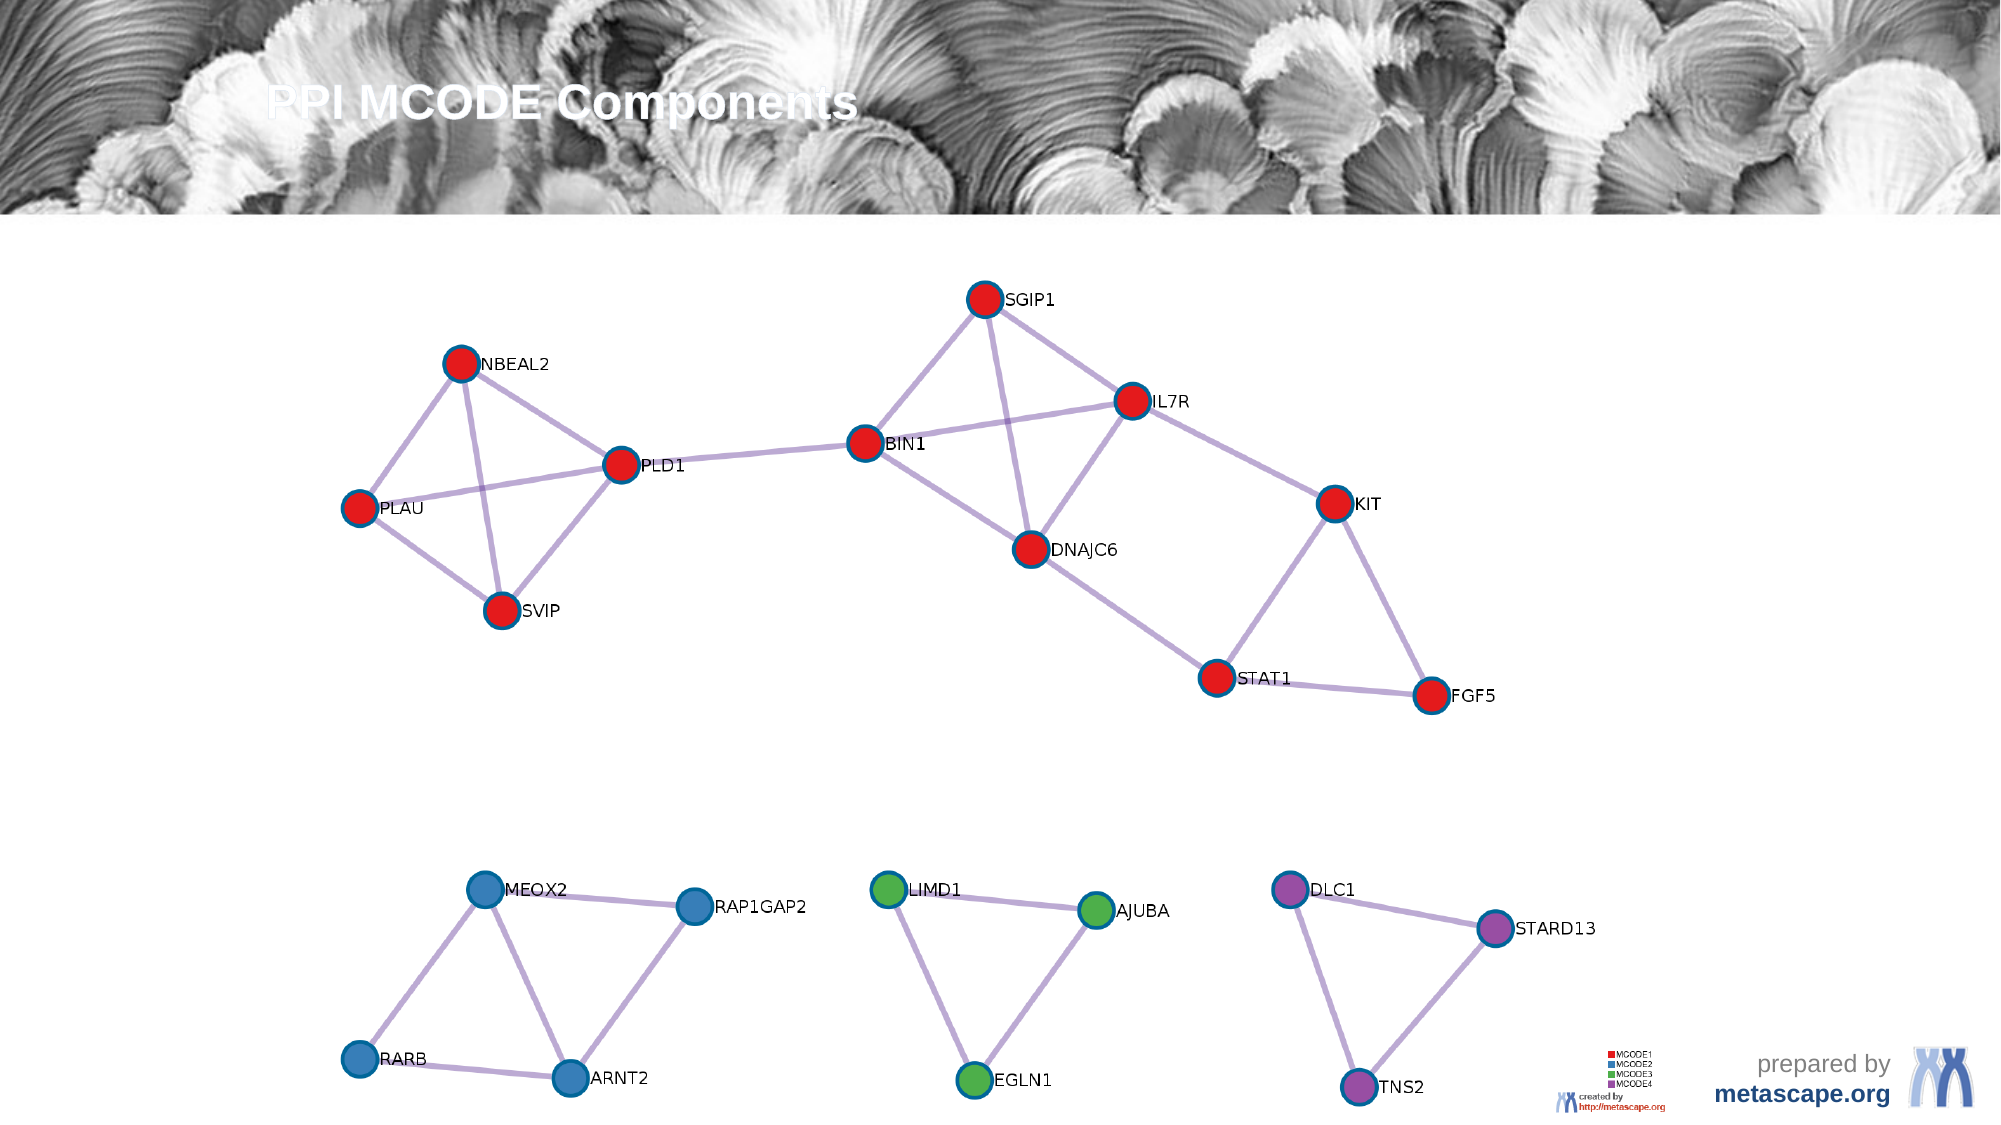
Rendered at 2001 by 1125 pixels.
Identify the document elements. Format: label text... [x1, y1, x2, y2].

picture [0, 0, 2001, 1125]
title PPI MCODE Components [249, 61, 1600, 137]
